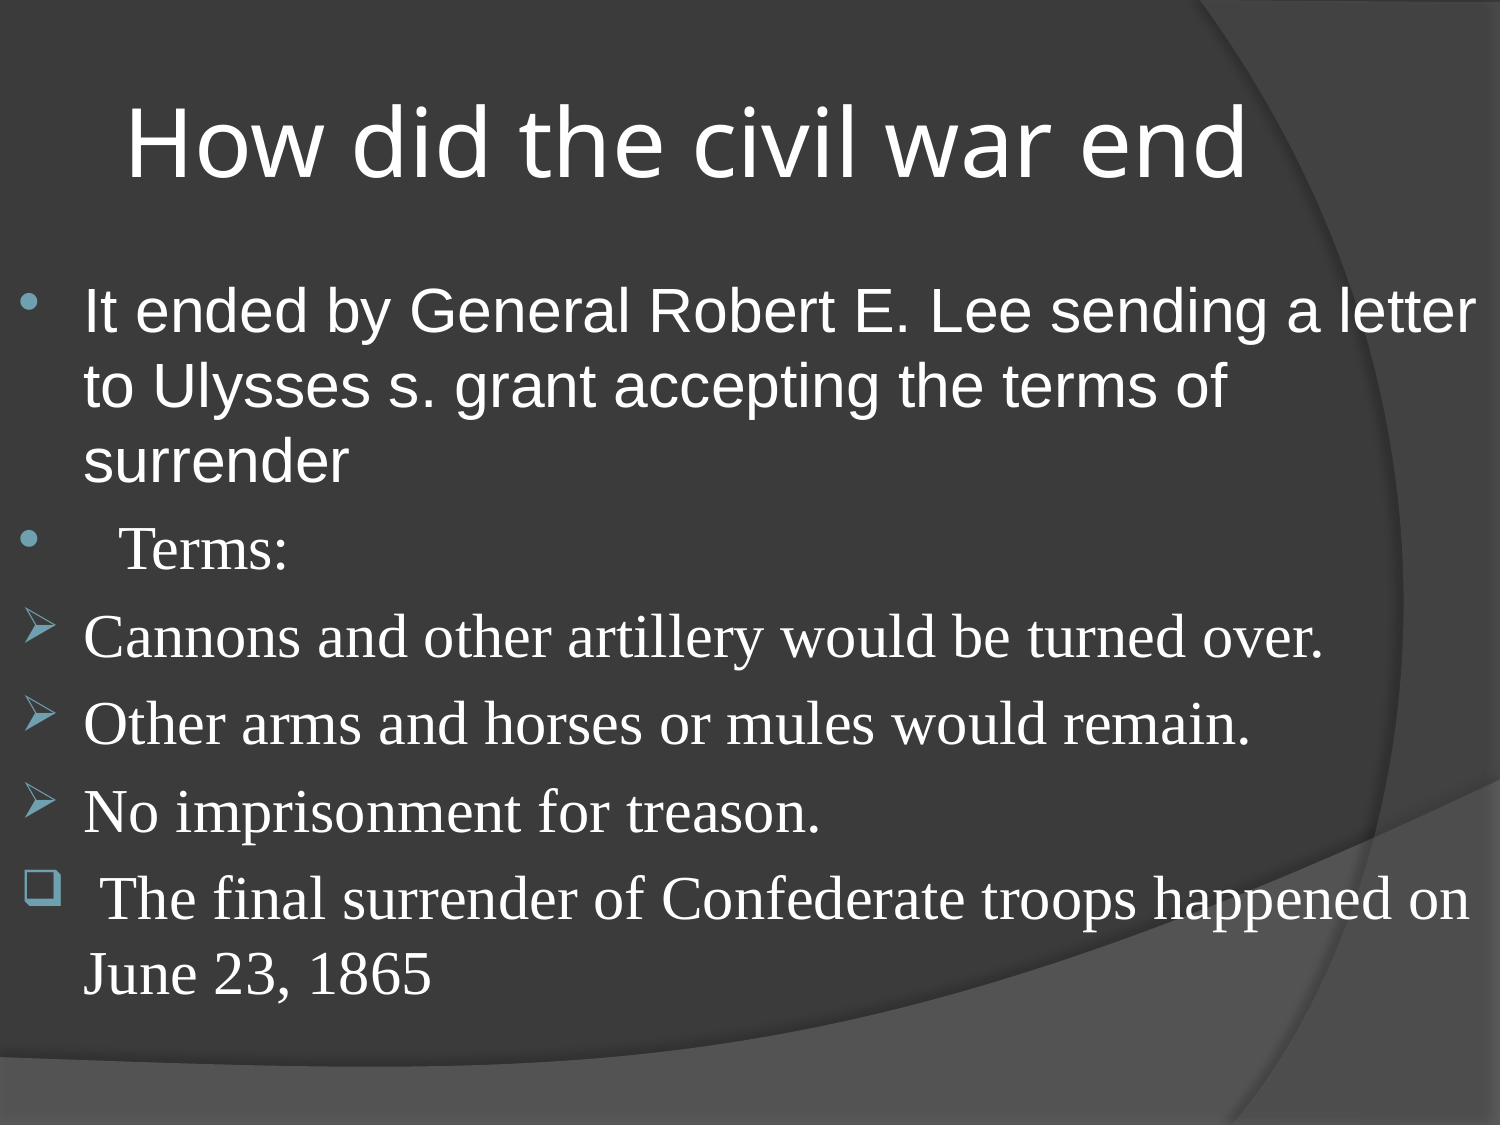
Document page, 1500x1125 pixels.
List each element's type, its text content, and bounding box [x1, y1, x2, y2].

title How did the civil war end [75, 45, 1300, 233]
list It ended by General Robert E. Lee sending a letter to Ulysses s. grant accepting the terms of surrender Terms: Cannons and other artillery would be turned over. Other arms and horses or mules would remain. No imprisonment for treason. The final surrender of Confederate troops happened on June 23, 1865 [0, 262, 1500, 1125]
